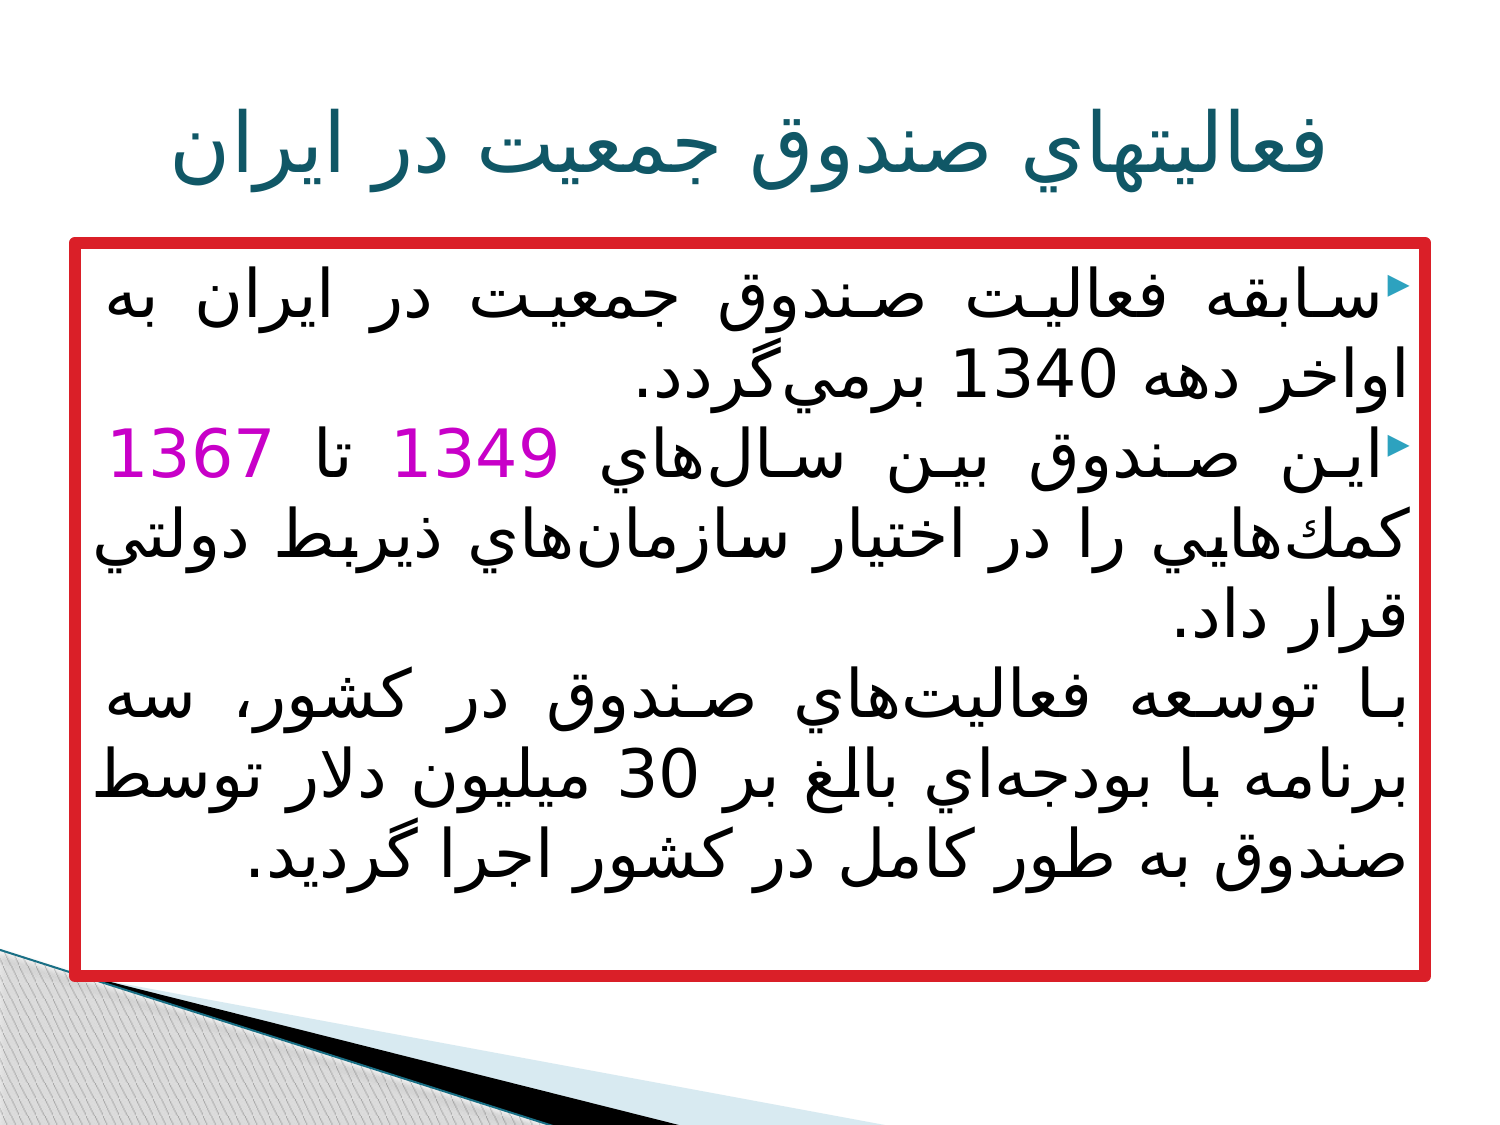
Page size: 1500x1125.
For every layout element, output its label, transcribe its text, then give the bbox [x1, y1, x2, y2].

title فعاليتهاي صندوق جمعيت در ايران [75, 45, 1425, 233]
list سابقه فعاليت صندوق جمعيت در ايران به اواخر دهه 1340 برمي‌گردد. اين صندوق بين سال‌هاي 1349 تا 1367 كمك‌هايي را در اختيار سازمان‌هاي ذيربط دولتي قرار داد. با توسعه فعاليت‌هاي صندوق در كشور، سه برنامه با بودجه‌اي بالغ بر 30 ميليون دلار توسط صندوق به طور كامل در كشور اجرا گرديد. [70, 238, 1429, 980]
